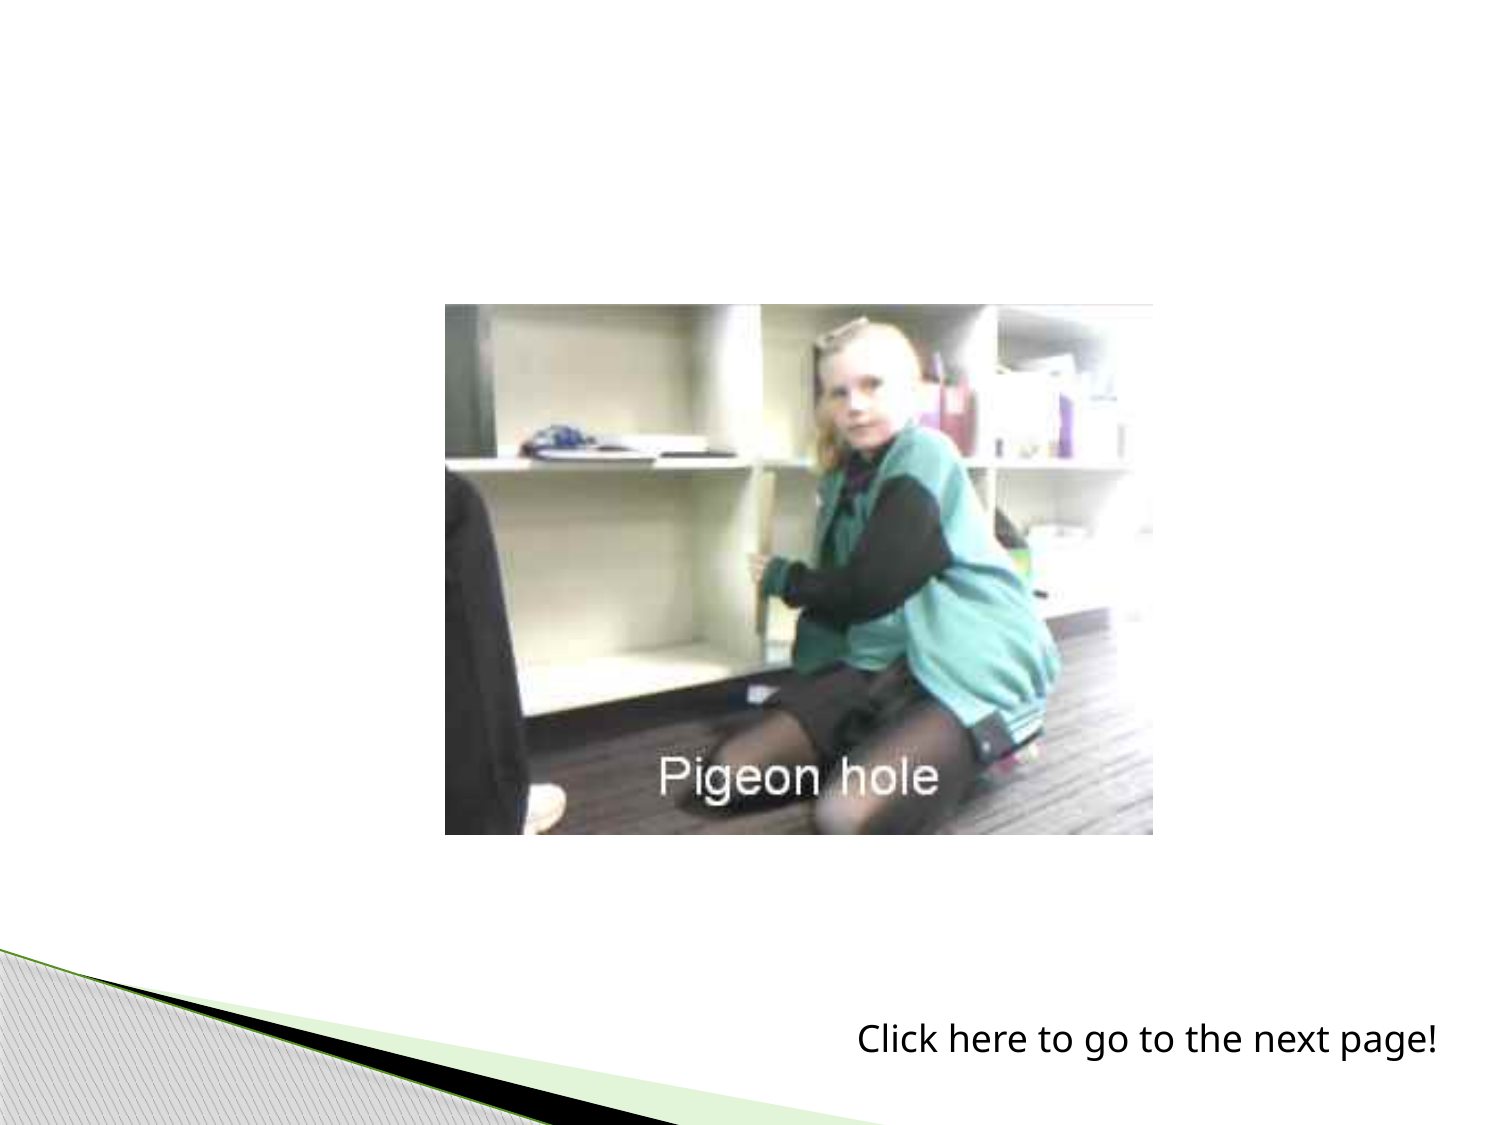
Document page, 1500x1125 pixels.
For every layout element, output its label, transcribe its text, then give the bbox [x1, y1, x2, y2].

text_box Click here to go to the next page! [621, 1007, 1454, 1068]
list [445, 304, 1153, 836]
